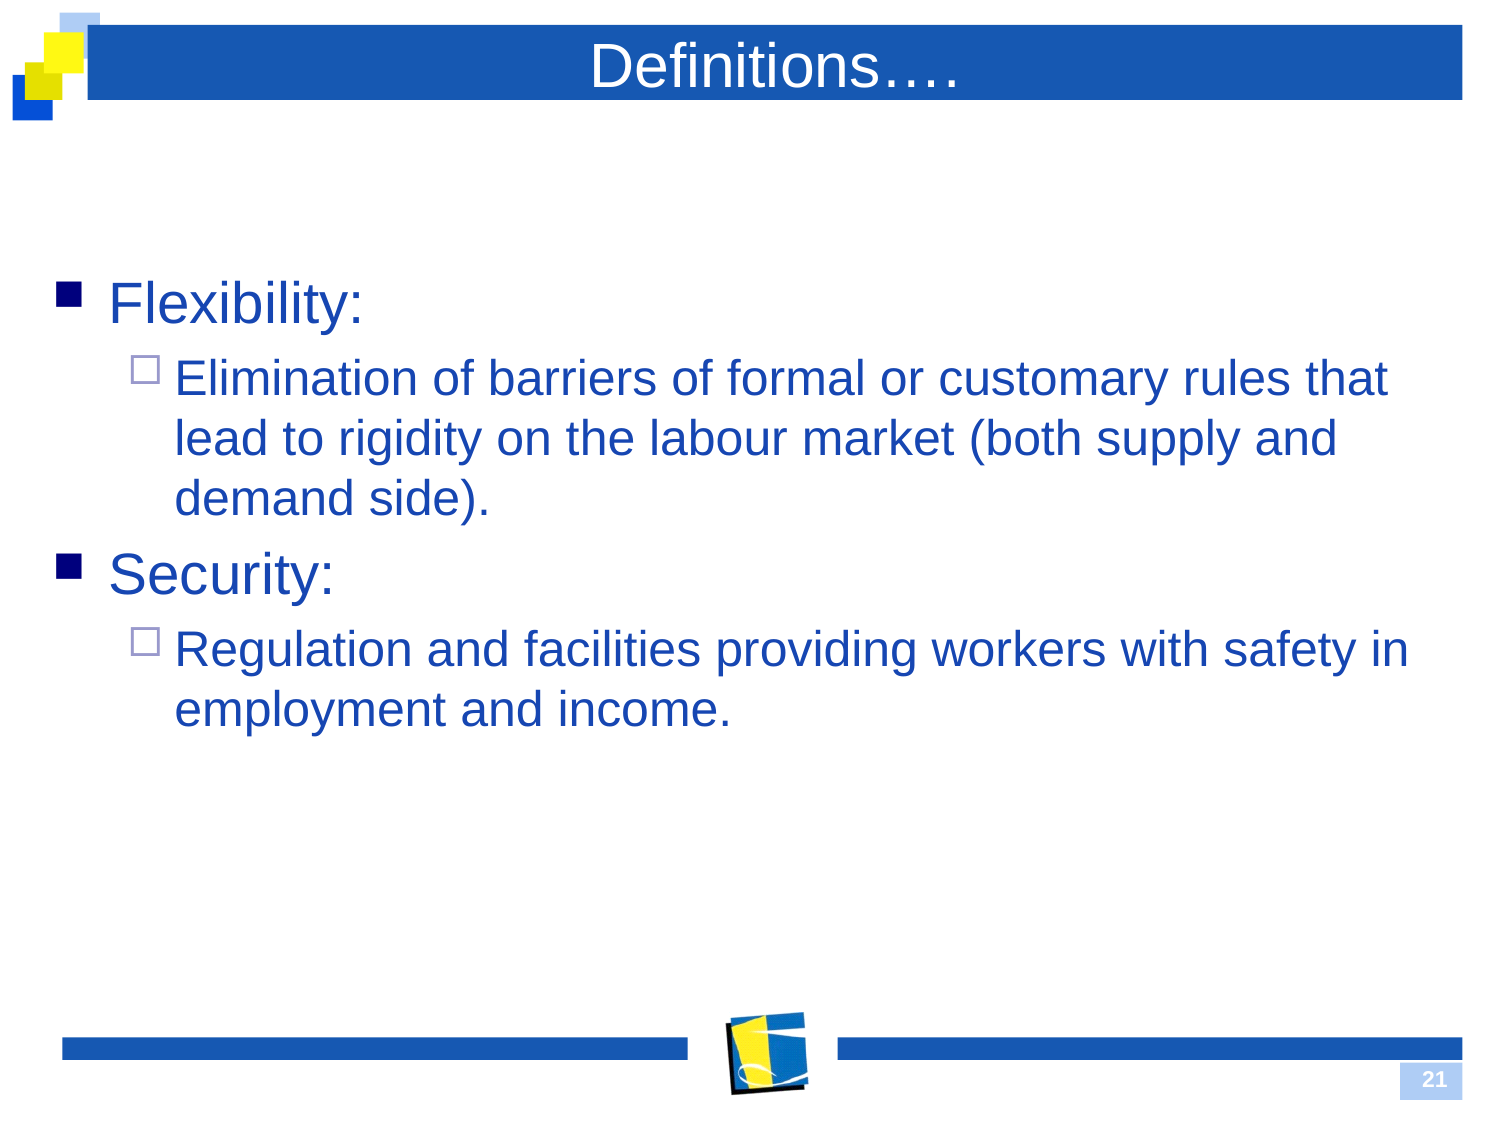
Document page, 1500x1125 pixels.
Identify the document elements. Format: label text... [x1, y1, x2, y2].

slide_number 21 [1399, 1062, 1463, 1101]
list Flexibility: Elimination of barriers of formal or customary rules that lead to rigidity on the labour market (both supply and demand side). Security: Regulation and facilities providing workers with safety in employment and income. [37, 257, 1459, 888]
title Definitions…. [87, 24, 1463, 101]
